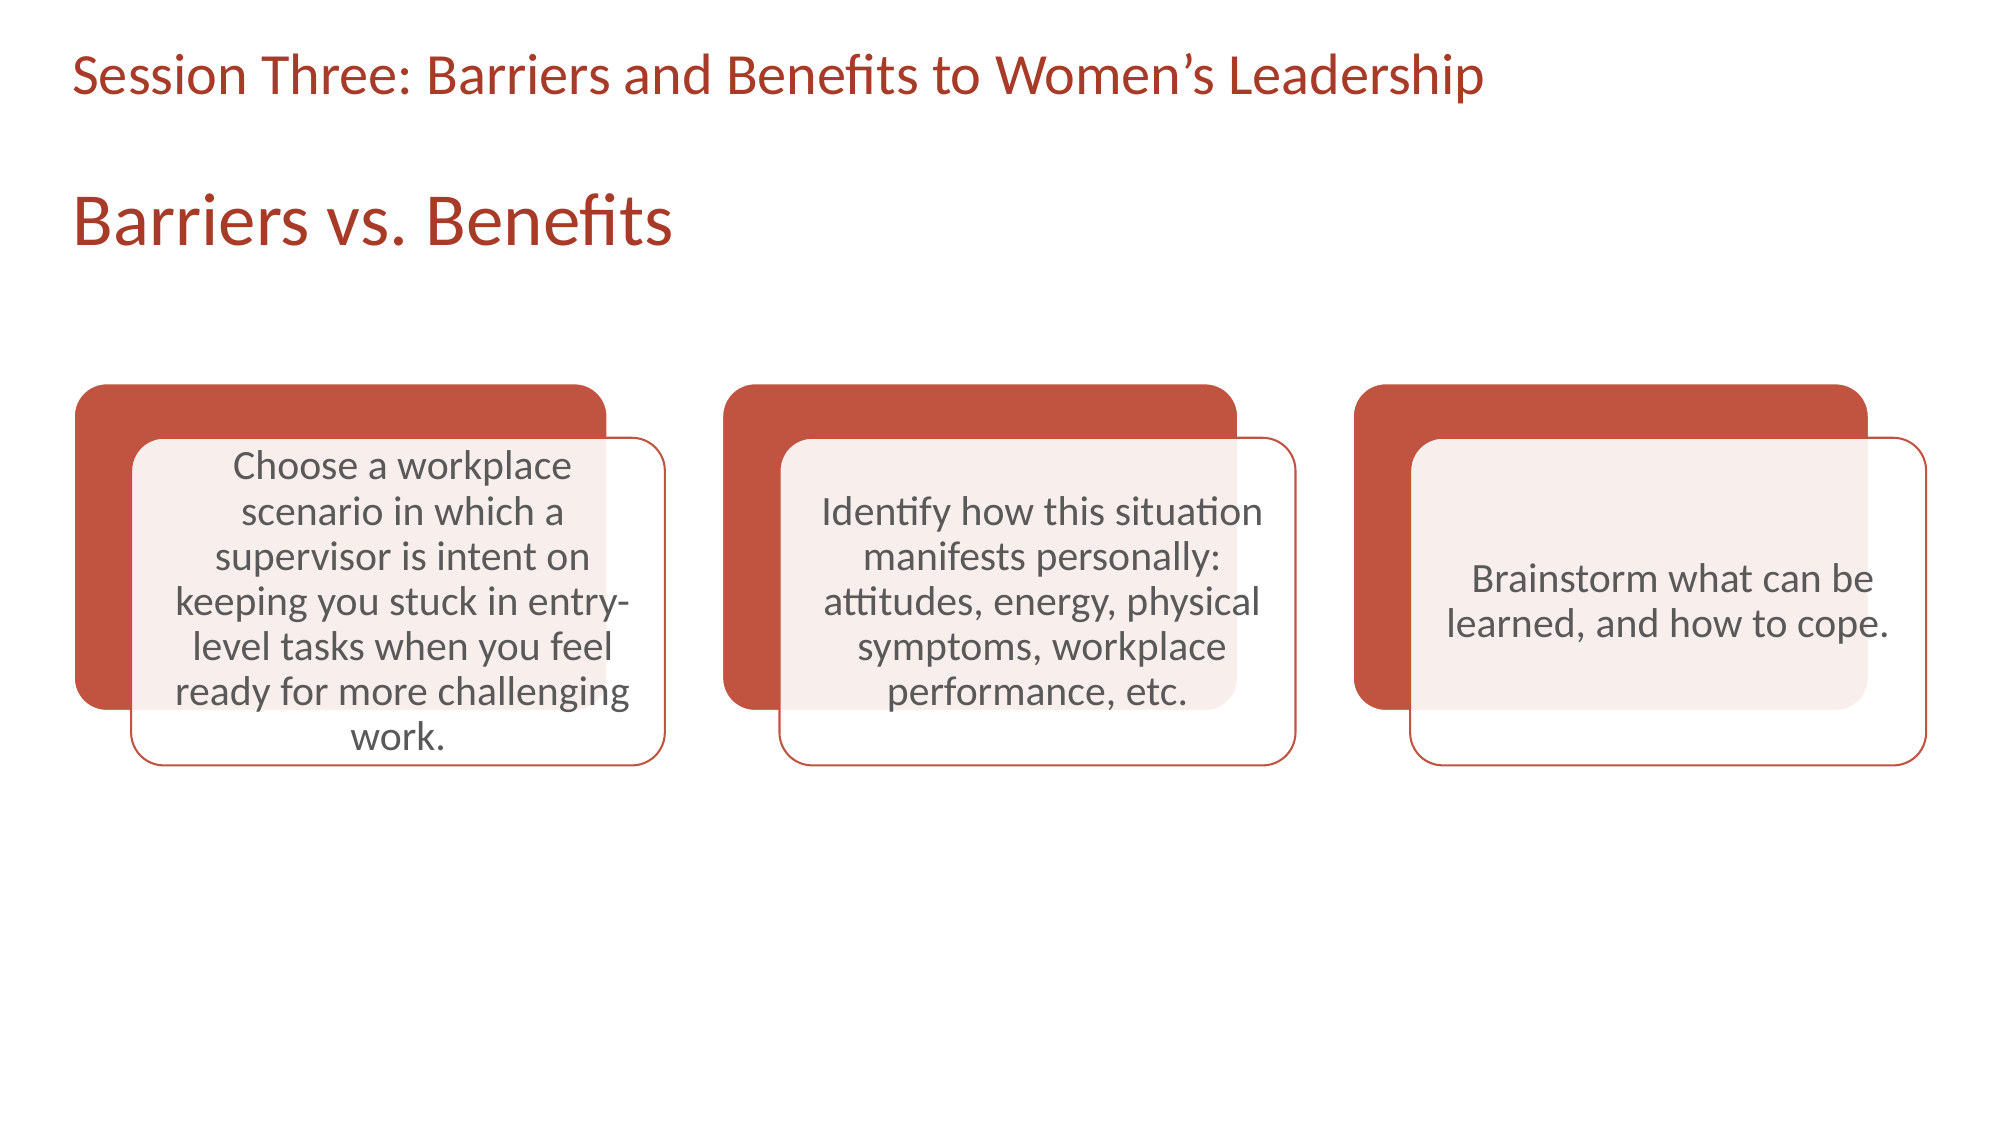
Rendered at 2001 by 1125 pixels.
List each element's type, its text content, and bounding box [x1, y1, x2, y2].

list Barriers vs. Benefits [57, 172, 1934, 270]
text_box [72, 221, 1928, 928]
title Session Three: Barriers and Benefits to Women’s Leadership [57, 36, 1934, 124]
